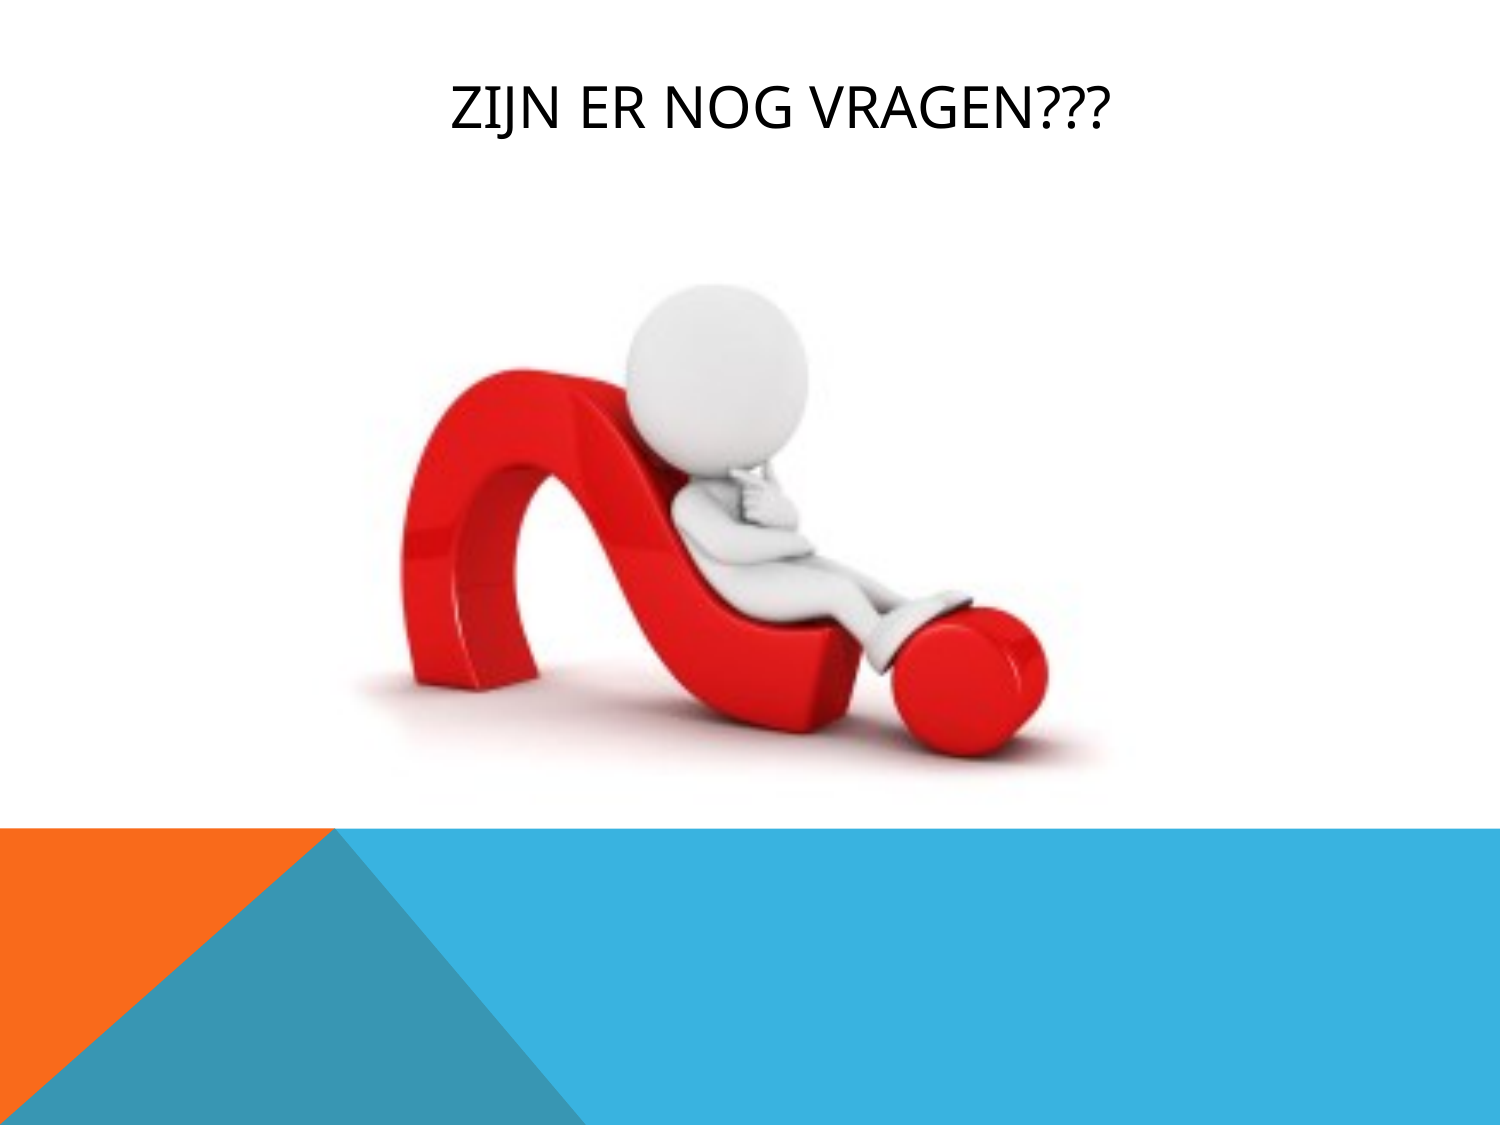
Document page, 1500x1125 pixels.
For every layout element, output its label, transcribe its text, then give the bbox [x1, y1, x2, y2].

picture [312, 255, 1157, 811]
title Zijn er nog vragen??? [135, 60, 1369, 150]
